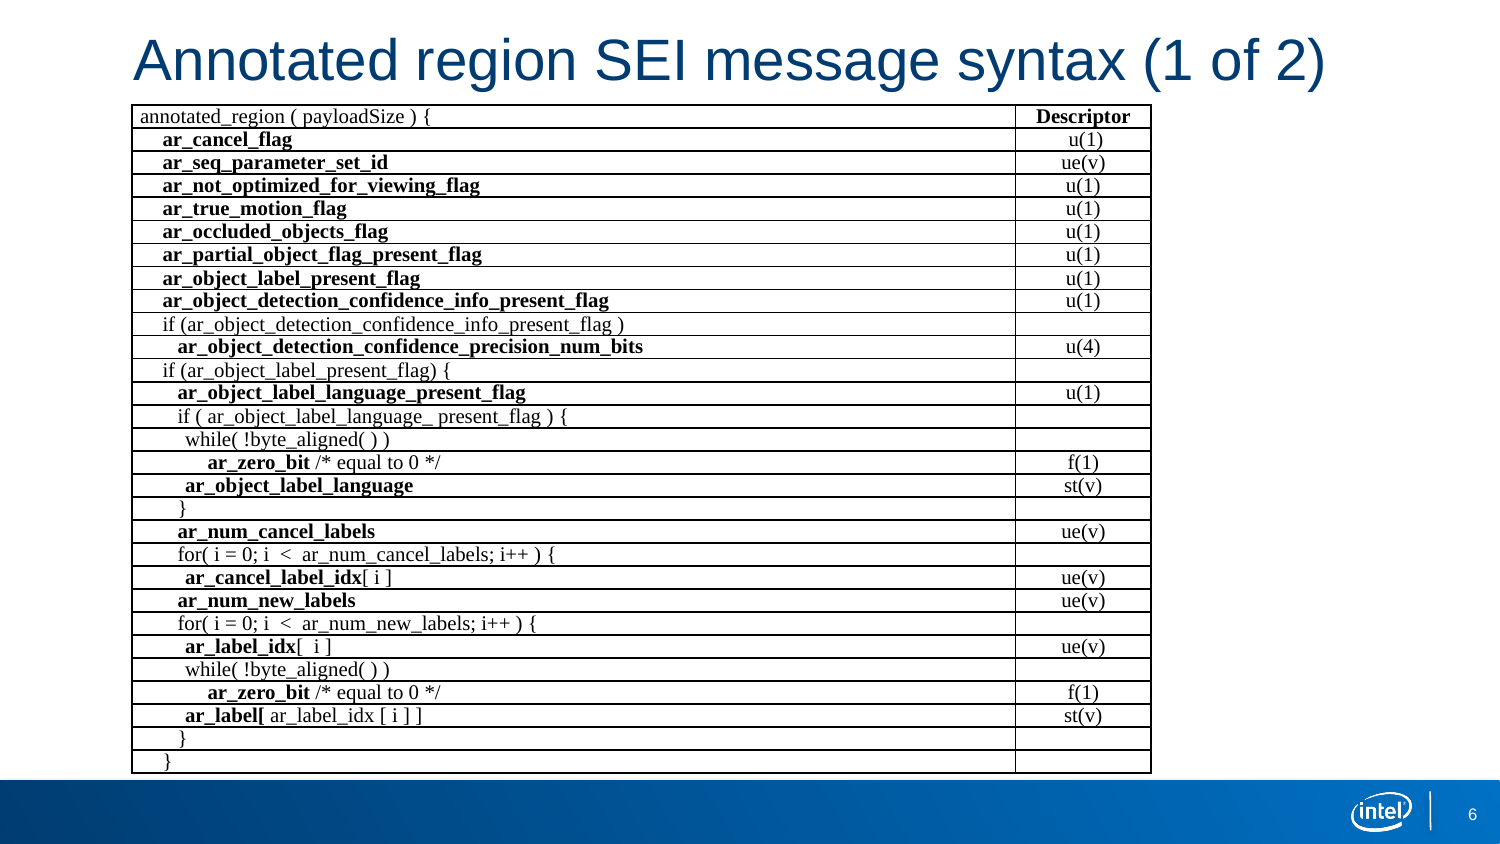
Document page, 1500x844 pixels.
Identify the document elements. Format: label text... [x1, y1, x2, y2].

title Annotated region SEI message syntax (1 of 2) [78, 22, 1417, 106]
table_cell ar_object_detection_confidence_precision_num_bits [133, 336, 1015, 358]
table_cell [1016, 313, 1150, 335]
table_cell if (ar_object_label_present_flag) { [133, 359, 1015, 381]
table_cell ue(v) [1016, 152, 1150, 173]
table_cell ar_partial_object_flag_present_flag [133, 244, 1015, 266]
table_cell [1016, 751, 1150, 772]
table_cell u(1) [1016, 221, 1150, 243]
table_cell ue(v) [1016, 567, 1150, 588]
table_cell ar_object_label_language_present_flag [133, 383, 1015, 404]
table_cell while( !byte_aligned( ) ) [133, 429, 1015, 450]
table_cell st(v) [1016, 705, 1150, 726]
table_cell ue(v) [1016, 636, 1150, 657]
table_cell [1016, 359, 1150, 381]
table_cell ar_object_label_language [133, 475, 1015, 496]
table_cell [1016, 498, 1150, 519]
table_cell ar_not_optimized_for_viewing_flag [133, 175, 1015, 196]
table_cell ar_cancel_flag [133, 129, 1015, 150]
table_cell u(1) [1016, 244, 1150, 266]
table_cell [1016, 406, 1150, 427]
table_cell ar_label_idx[ i ] [133, 636, 1015, 657]
table_cell ar_zero_bit /* equal to 0 */ [133, 452, 1015, 473]
table_cell while( !byte_aligned( ) ) [133, 659, 1015, 680]
table_cell ar_num_new_labels [133, 590, 1015, 611]
table_cell [1016, 728, 1150, 749]
table_cell ue(v) [1016, 590, 1150, 611]
table_cell u(1) [1016, 290, 1150, 312]
table_cell ar_occluded_objects_flag [133, 221, 1015, 243]
table_cell } [133, 728, 1015, 749]
table_cell f(1) [1016, 452, 1150, 473]
table_cell [1016, 613, 1150, 634]
table_cell ar_object_label_present_flag [133, 267, 1015, 289]
table_cell } [133, 751, 1015, 772]
table_cell ar_cancel_label_idx[ i ] [133, 567, 1015, 588]
table_cell for( i = 0; i < ar_num_new_labels; i++ ) { [133, 613, 1015, 634]
table_cell if (ar_object_detection_confidence_info_present_flag ) [133, 313, 1015, 335]
table_cell ar_num_cancel_labels [133, 521, 1015, 542]
slide_number 6 [1127, 791, 1478, 837]
table_cell for( i = 0; i < ar_num_cancel_labels; i++ ) { [133, 544, 1015, 565]
table_cell ar_zero_bit /* equal to 0 */ [133, 682, 1015, 703]
table_header Descriptor [1016, 106, 1150, 127]
table_cell u(1) [1016, 175, 1150, 196]
table_cell ar_seq_parameter_set_id [133, 152, 1015, 173]
table_cell st(v) [1016, 475, 1150, 496]
table_cell u(1) [1016, 198, 1150, 220]
table_cell [1016, 544, 1150, 565]
table_cell ar_true_motion_flag [133, 198, 1015, 220]
table_cell [1016, 429, 1150, 450]
table_cell [1016, 659, 1150, 680]
table_header annotated_region ( payloadSize ) { [133, 106, 1015, 127]
table_cell if ( ar_object_label_language_ present_flag ) { [133, 406, 1015, 427]
table_cell u(4) [1016, 336, 1150, 358]
table_cell ue(v) [1016, 521, 1150, 542]
table_cell } [133, 498, 1015, 519]
table_cell u(1) [1016, 129, 1150, 150]
table_cell ar_object_detection_confidence_info_present_flag [133, 290, 1015, 312]
table_cell ar_label[ ar_label_idx [ i ] ] [133, 705, 1015, 726]
table_cell f(1) [1016, 682, 1150, 703]
table_cell u(1) [1016, 267, 1150, 289]
table_cell u(1) [1016, 383, 1150, 404]
